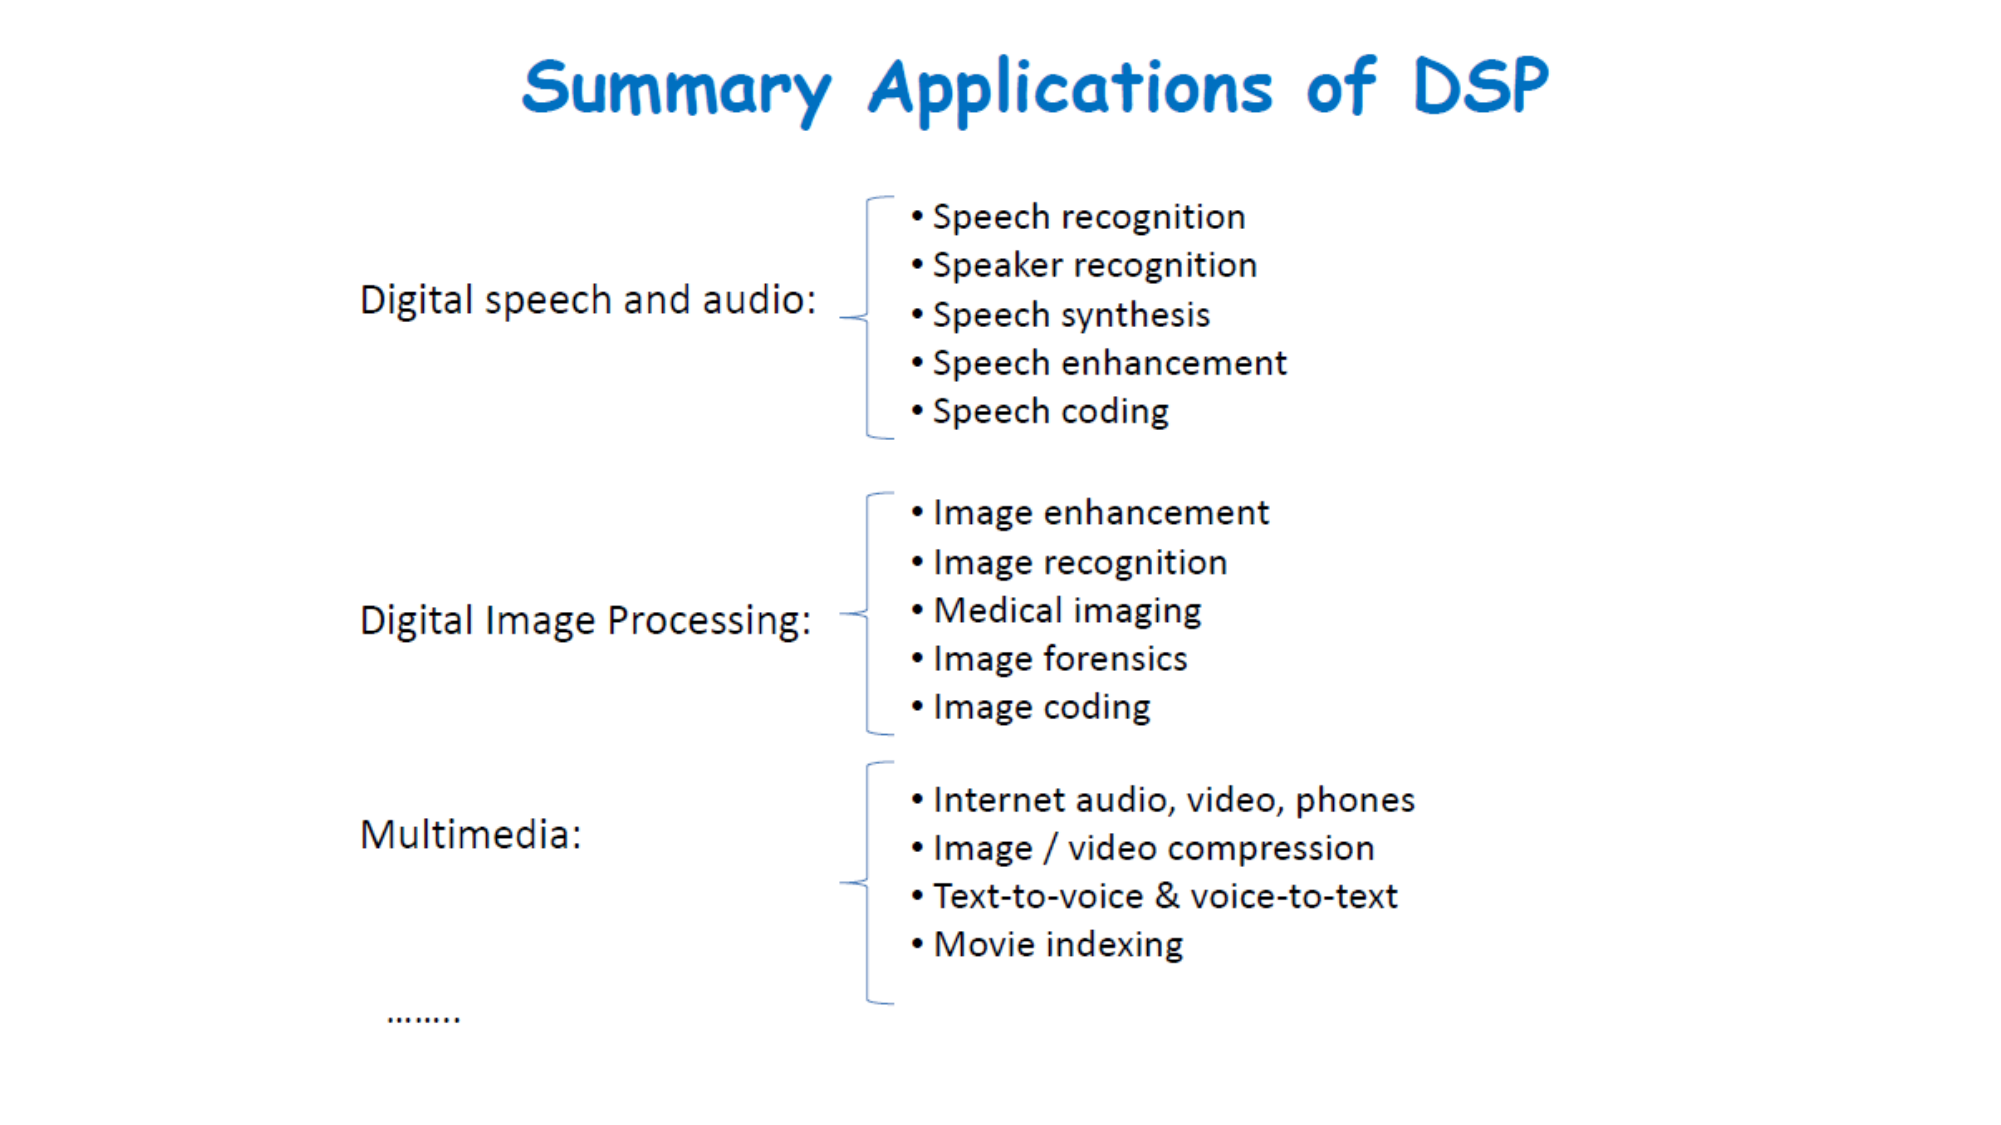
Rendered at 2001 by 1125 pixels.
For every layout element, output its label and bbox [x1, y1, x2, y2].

picture [290, 23, 1632, 1043]
